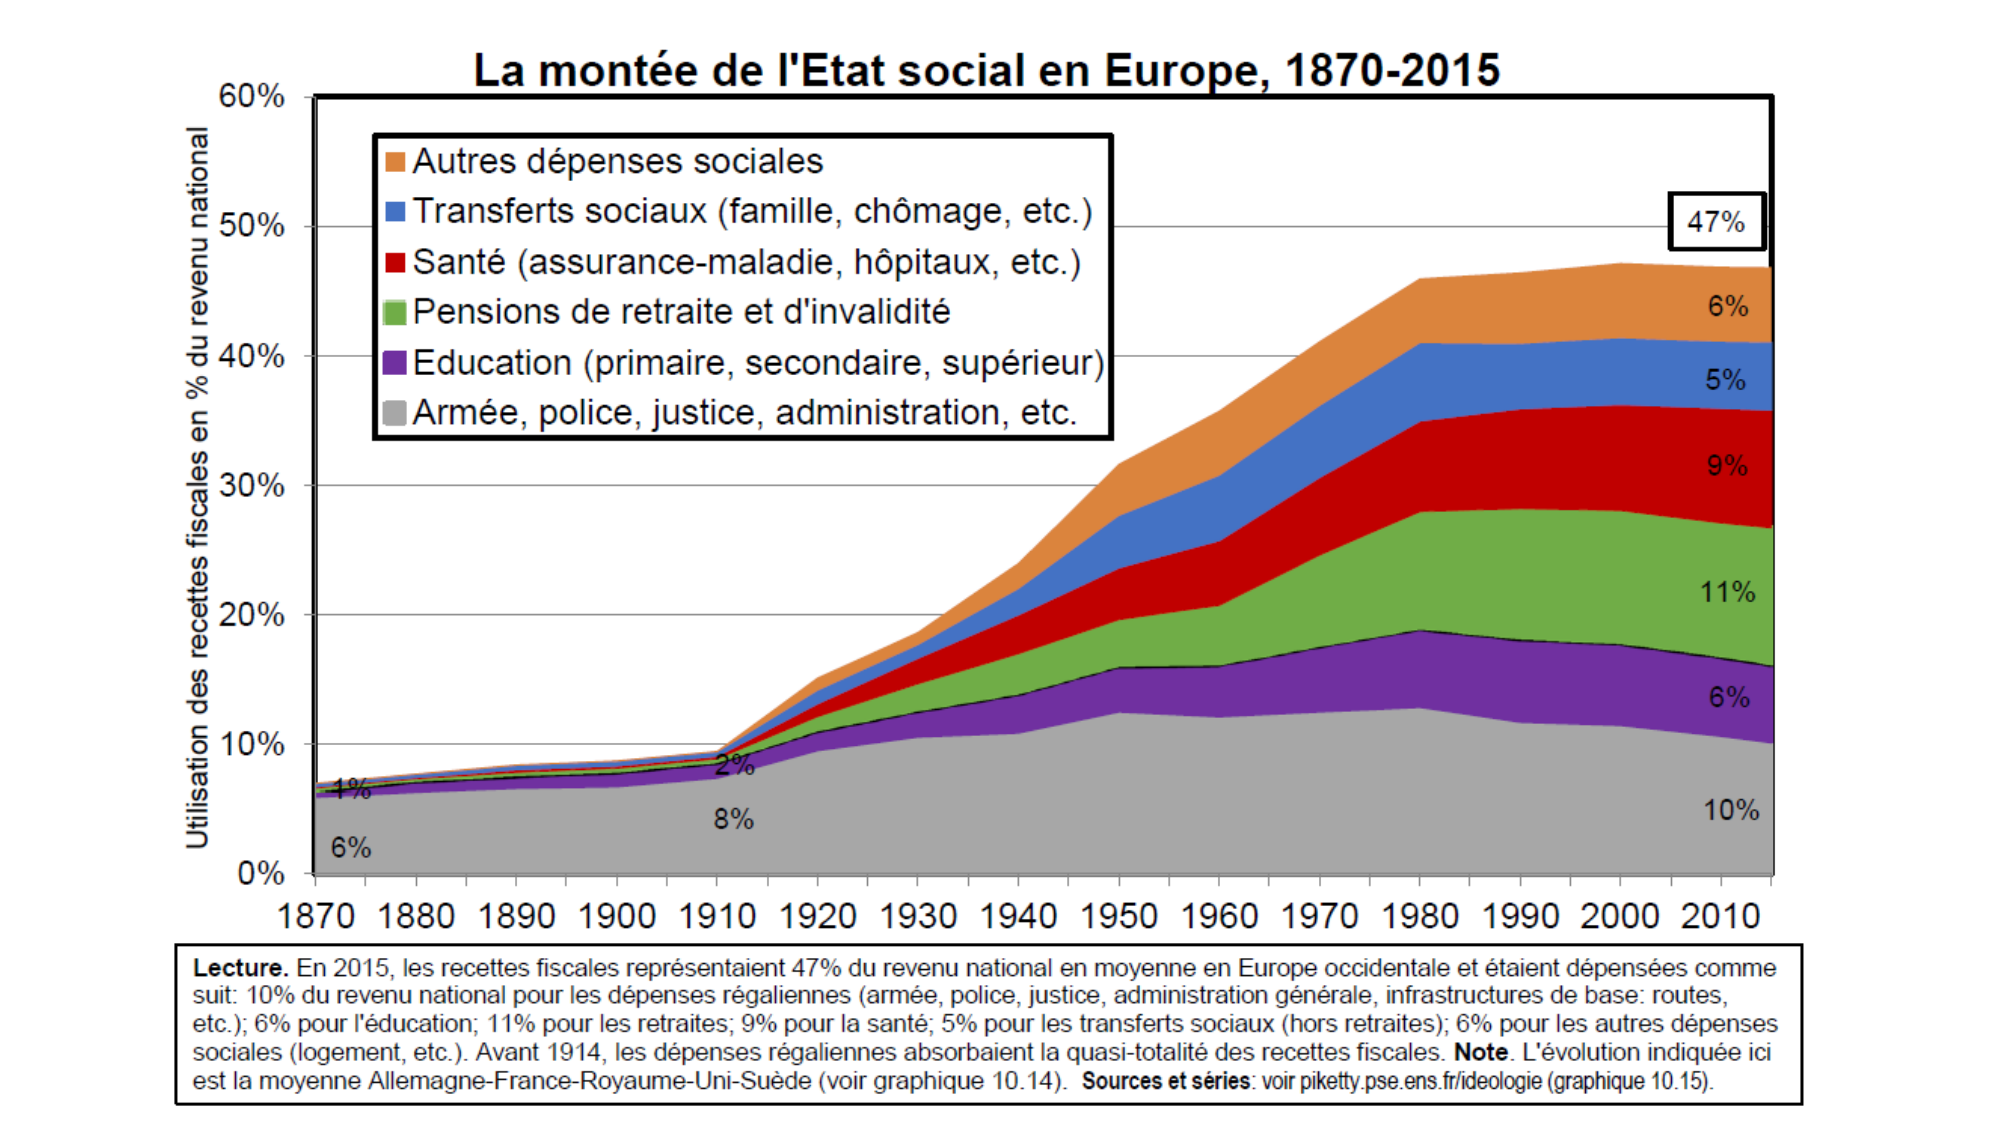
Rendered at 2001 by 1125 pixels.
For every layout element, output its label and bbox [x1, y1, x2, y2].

picture [146, 0, 1854, 1125]
